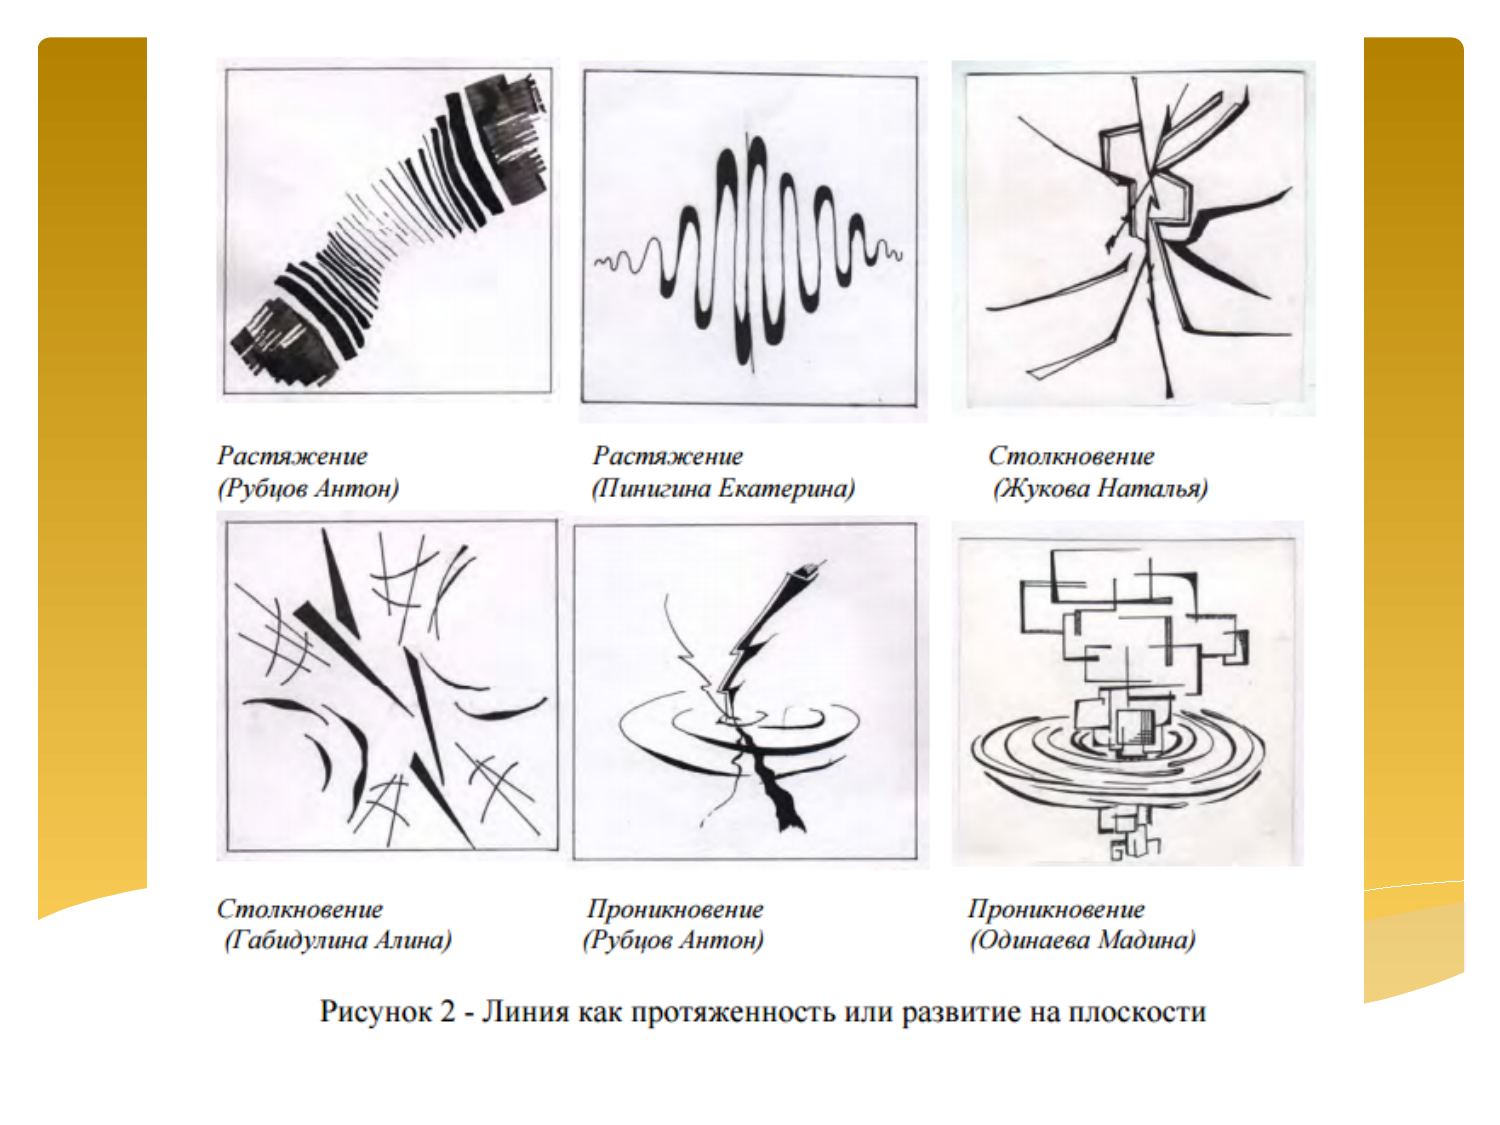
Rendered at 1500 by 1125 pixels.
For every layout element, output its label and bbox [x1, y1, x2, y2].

picture [147, 37, 1365, 1078]
